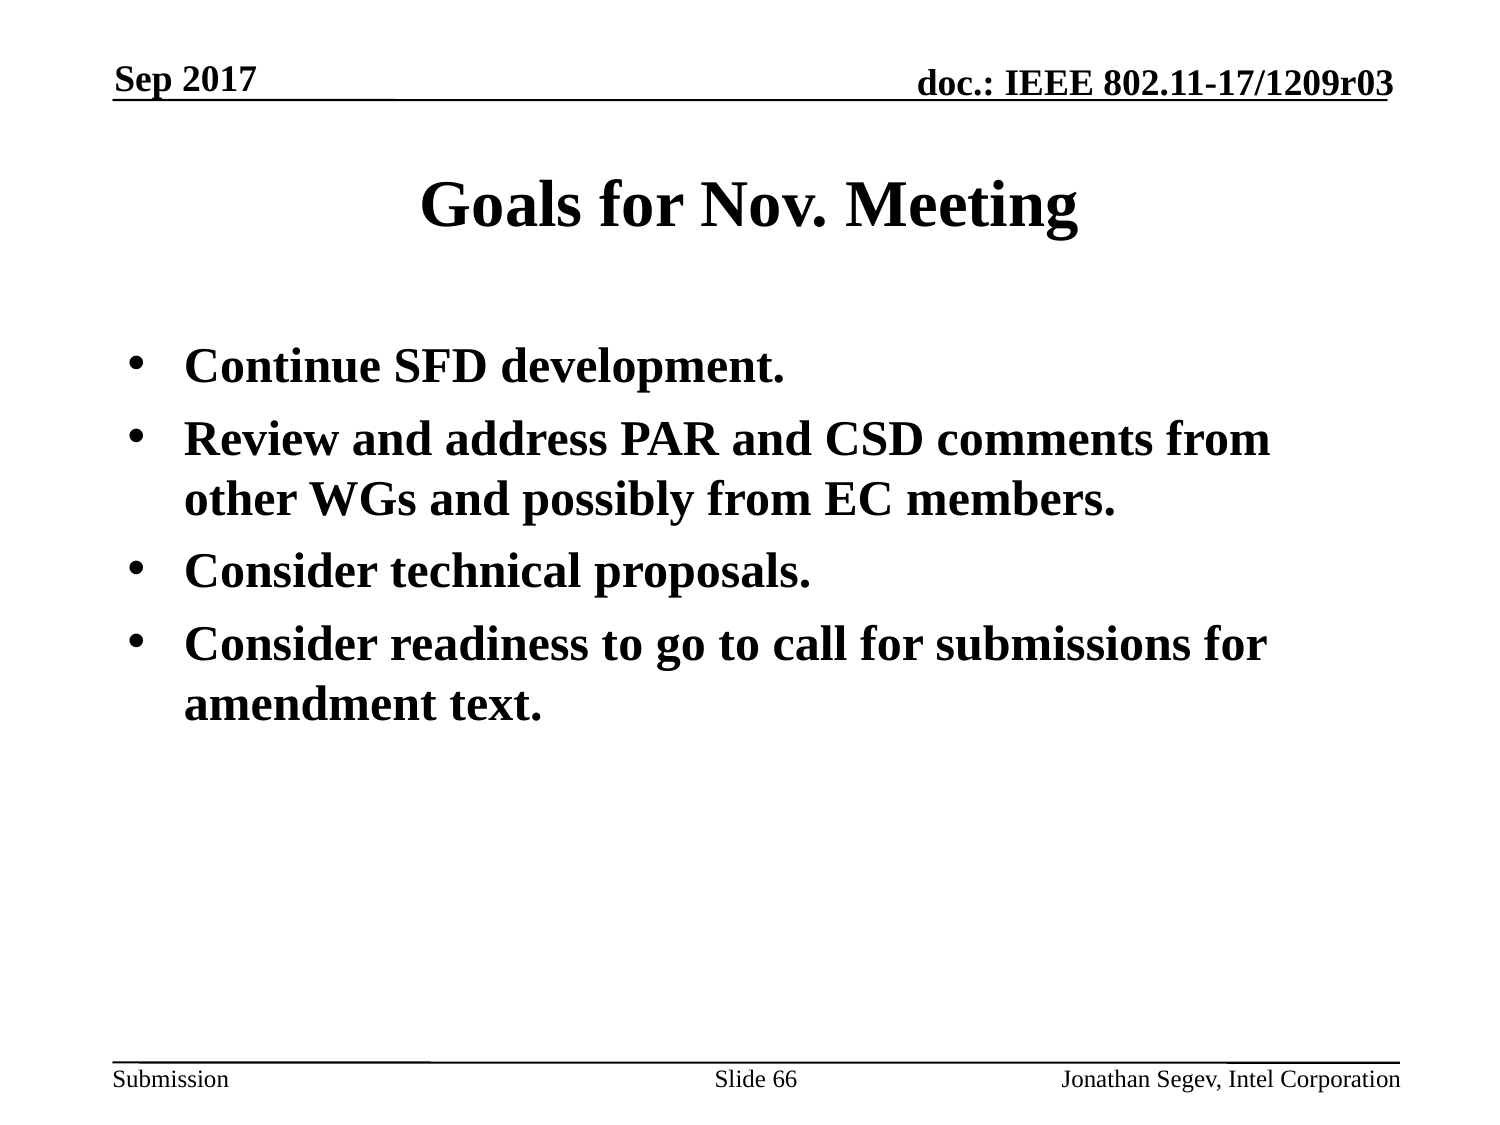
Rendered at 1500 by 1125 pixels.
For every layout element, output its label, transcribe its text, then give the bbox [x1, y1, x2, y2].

list Continue SFD development. Review and address PAR and CSD comments from other WGs and possibly from EC members. Consider technical proposals. Consider readiness to go to call for submissions for amendment text. [112, 324, 1388, 1000]
title Goals for Nov. Meeting [112, 112, 1388, 288]
slide_number Slide 66 [712, 1061, 800, 1123]
footer Jonathan Segev, Intel Corporation [878, 1061, 1402, 1093]
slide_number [114, 54, 423, 100]
